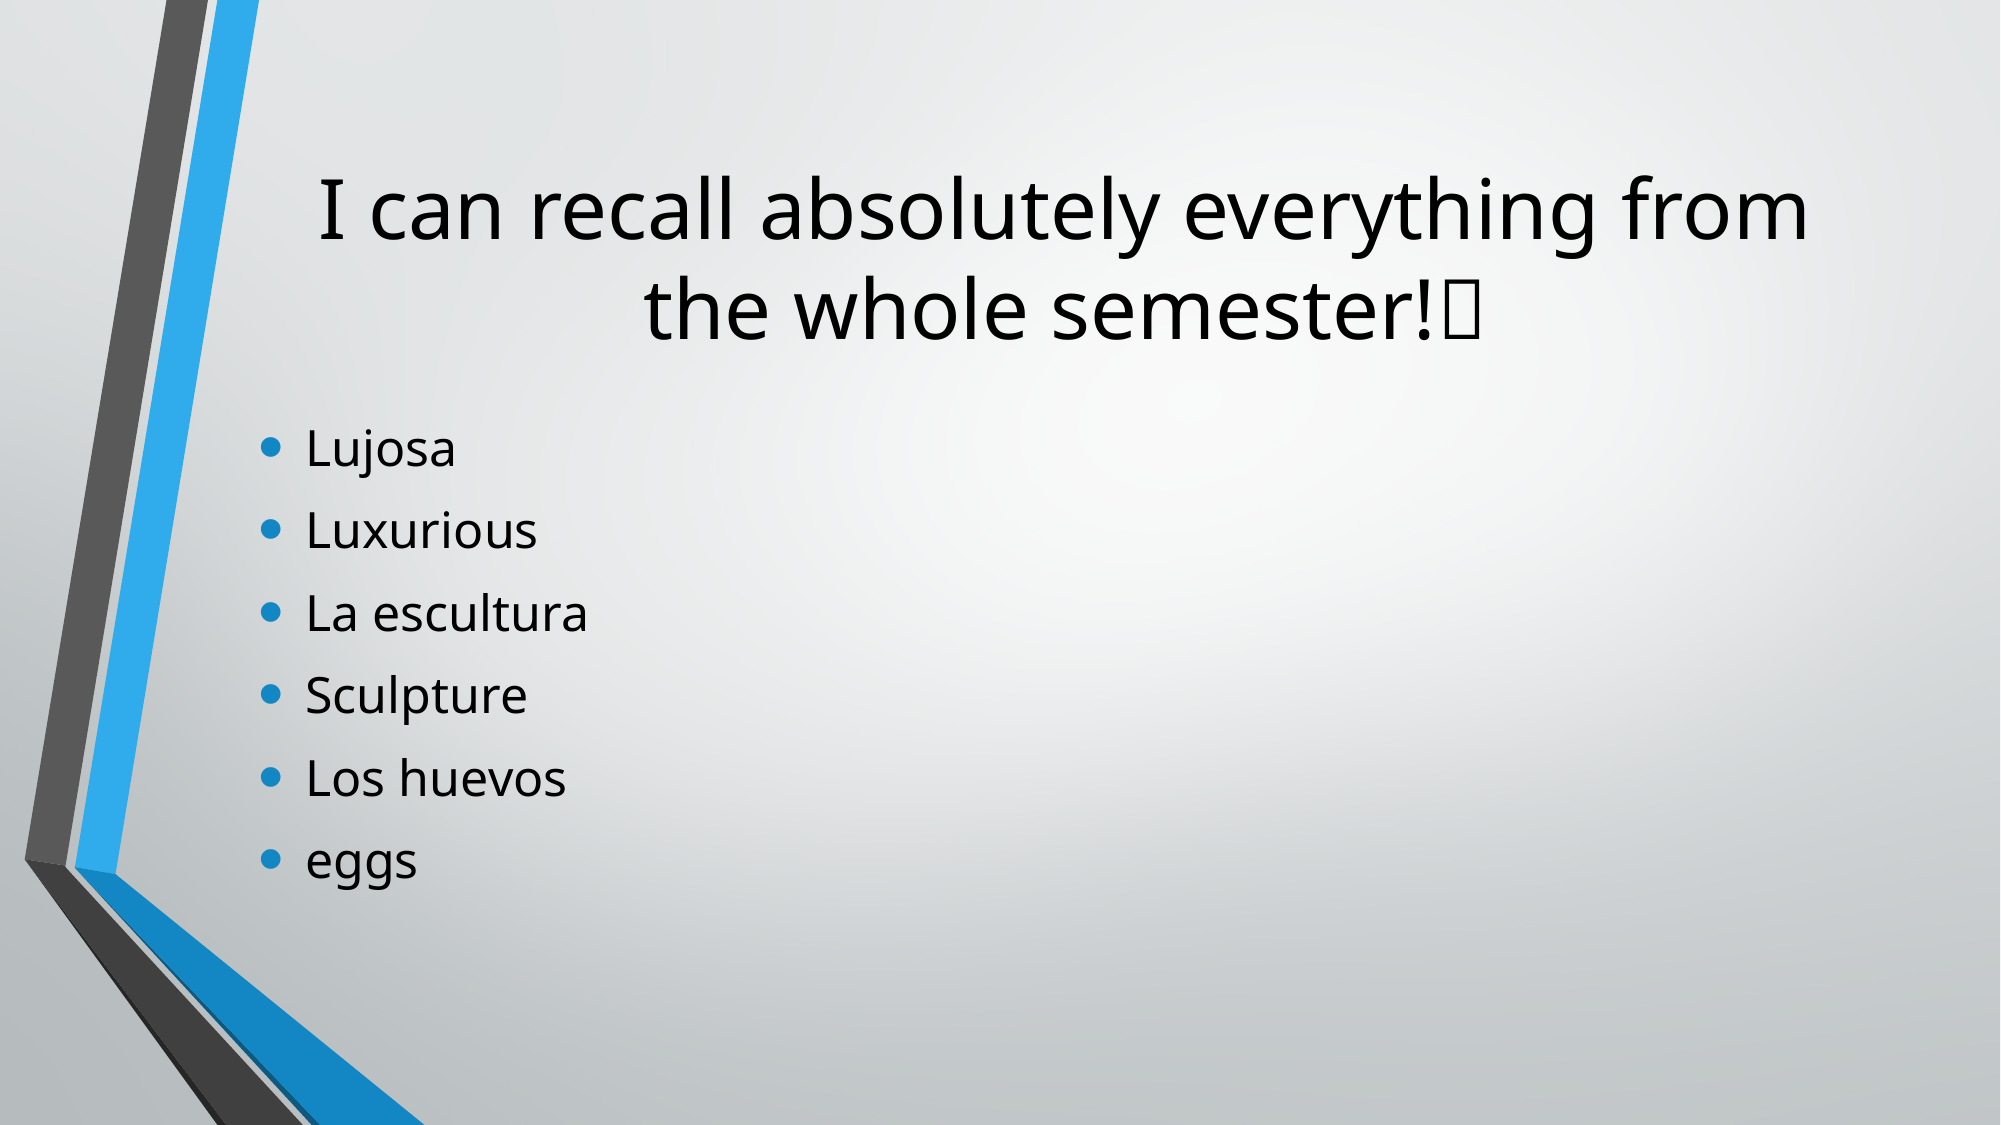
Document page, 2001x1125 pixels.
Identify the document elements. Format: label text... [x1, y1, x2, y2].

list Lujosa Luxurious La escultura Sculpture Los huevos eggs [243, 437, 1887, 950]
title I can recall absolutely everything from the whole semester! [243, 112, 1887, 400]
